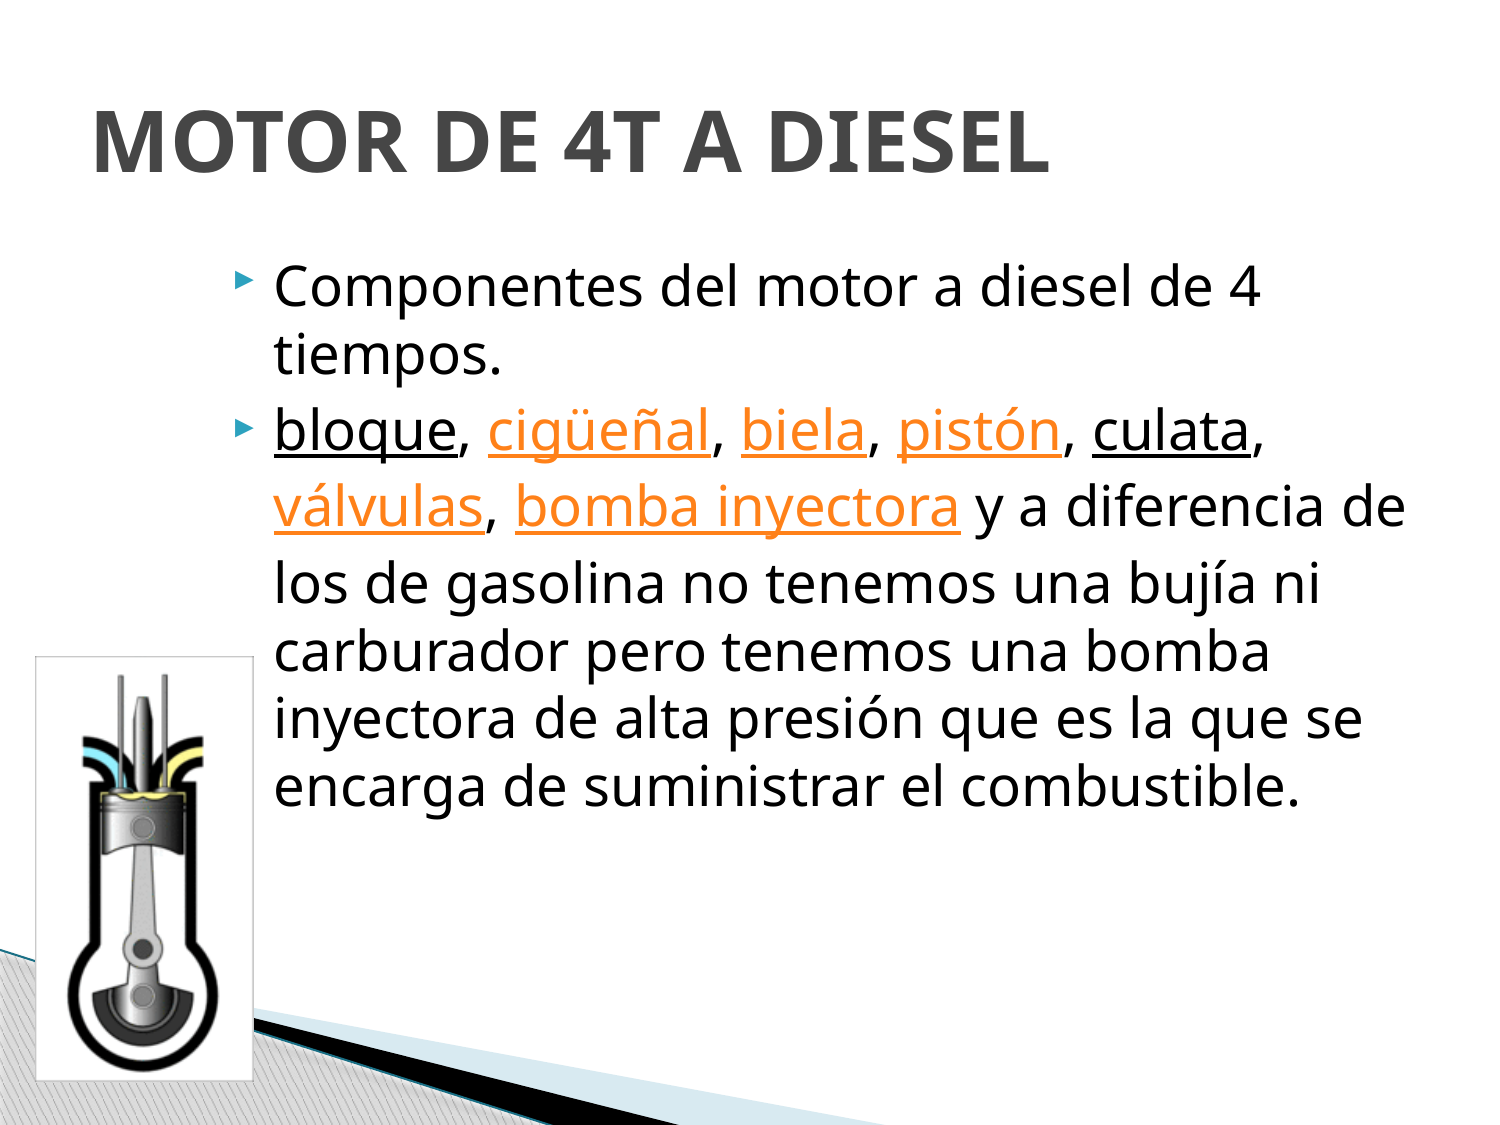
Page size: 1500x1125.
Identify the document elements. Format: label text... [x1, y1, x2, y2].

title MOTOR DE 4T A DIESEL [75, 45, 1425, 233]
list Componentes del motor a diesel de 4 tiempos. bloque, cigüeñal, biela, pistón, culata, válvulas, bomba inyectora y a diferencia de los de gasolina no tenemos una bujía ni carburador pero tenemos una bomba inyectora de alta presión que es la que se encarga de suministrar el combustible. [199, 243, 1425, 914]
picture [34, 656, 255, 1082]
